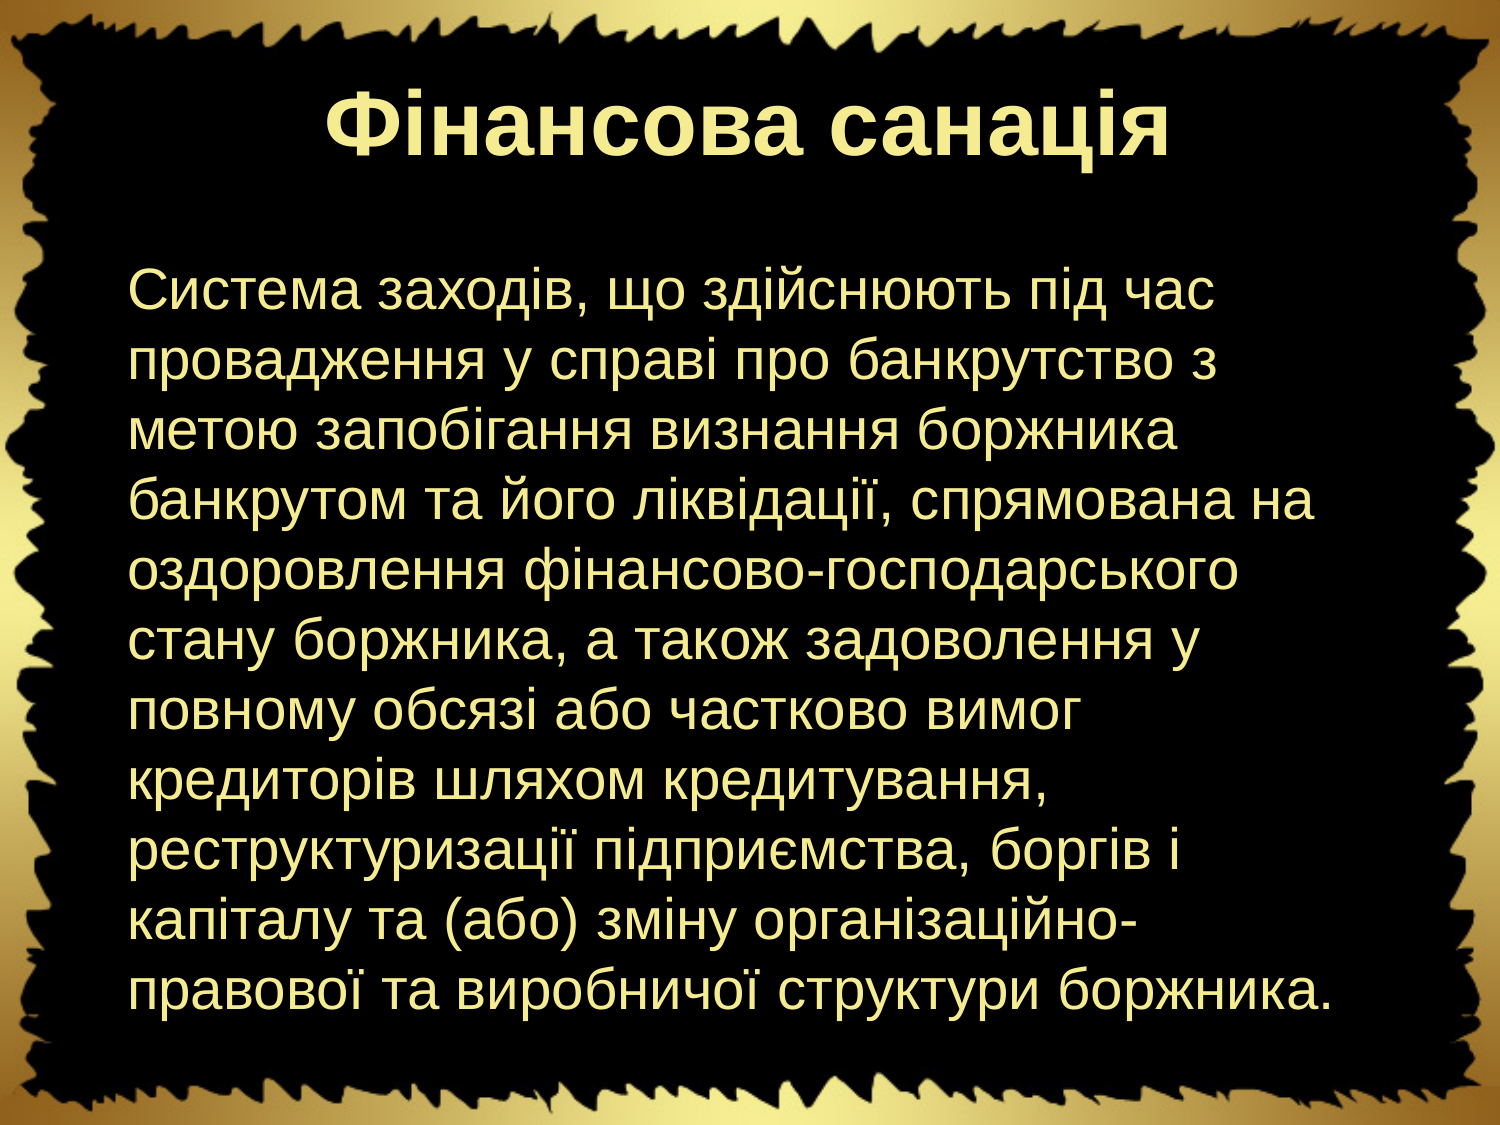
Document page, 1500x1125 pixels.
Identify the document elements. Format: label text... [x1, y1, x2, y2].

list Система заходів, що здійснюють під час провадження у справі про банкрутство з метою запобігання визнання боржника банкрутом та його ліквідації, спрямована на оздоровлення фінансово-господарського стану боржника, а також задоволення у повному обсязі або частково вимог кредиторів шляхом кредитування, реструктуризації підприємства, боргів і капіталу та (або) зміну організаційно-правової та виробничої структури боржника. [112, 243, 1388, 977]
picture [0, 0, 1500, 1125]
title Фінансова санація [112, 30, 1388, 206]
